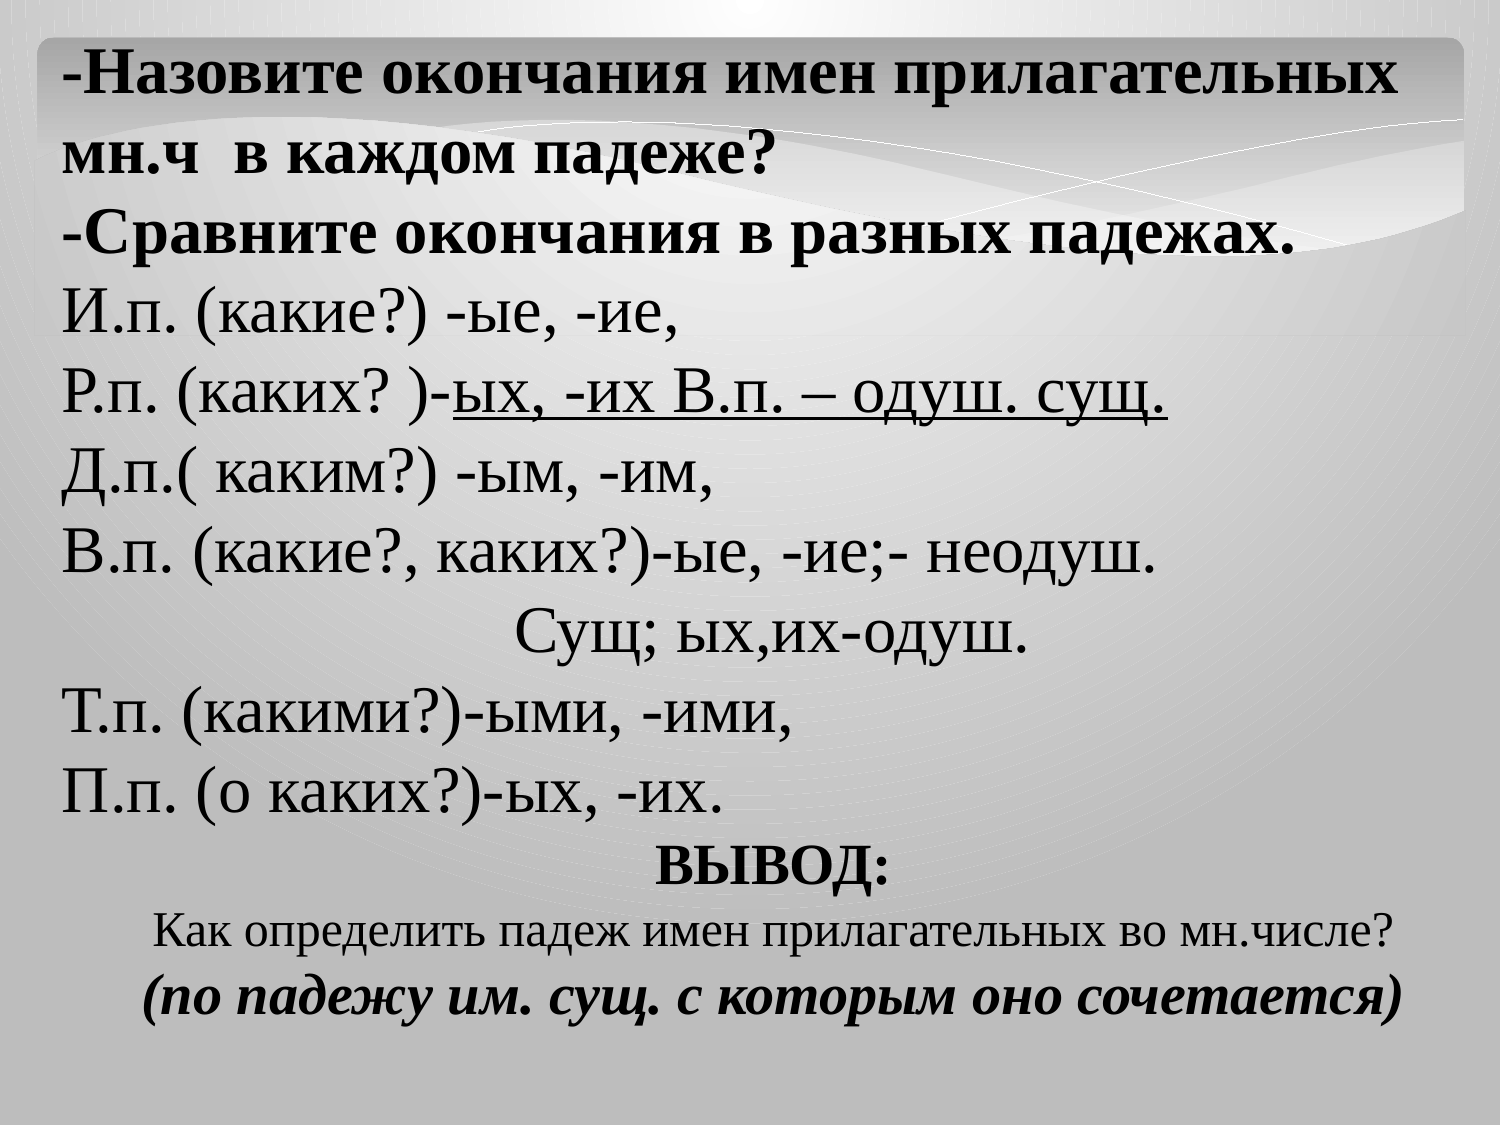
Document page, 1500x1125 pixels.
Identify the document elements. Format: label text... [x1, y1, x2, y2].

text_box -Назовите окончания имен прилагательных мн.ч в каждом падеже? -Сравните окончания в разных падежах. И.п. (какие?) -ые, -ие, Р.п. (каких? )-ых, -их В.п. – одуш. сущ. Д.п.( каким?) -ым, -им, В.п. (какие?, каких?)-ые, -ие;- неодуш. Сущ; ых,их-одуш. Т.п. (какими?)-ыми, -ими, П.п. (о каких?)-ых, -их. ВЫВОД: Как определить падеж имен прилагательных во мн.числе? (по падежу им. сущ. с которым оно сочетается) [47, 19, 1500, 1034]
